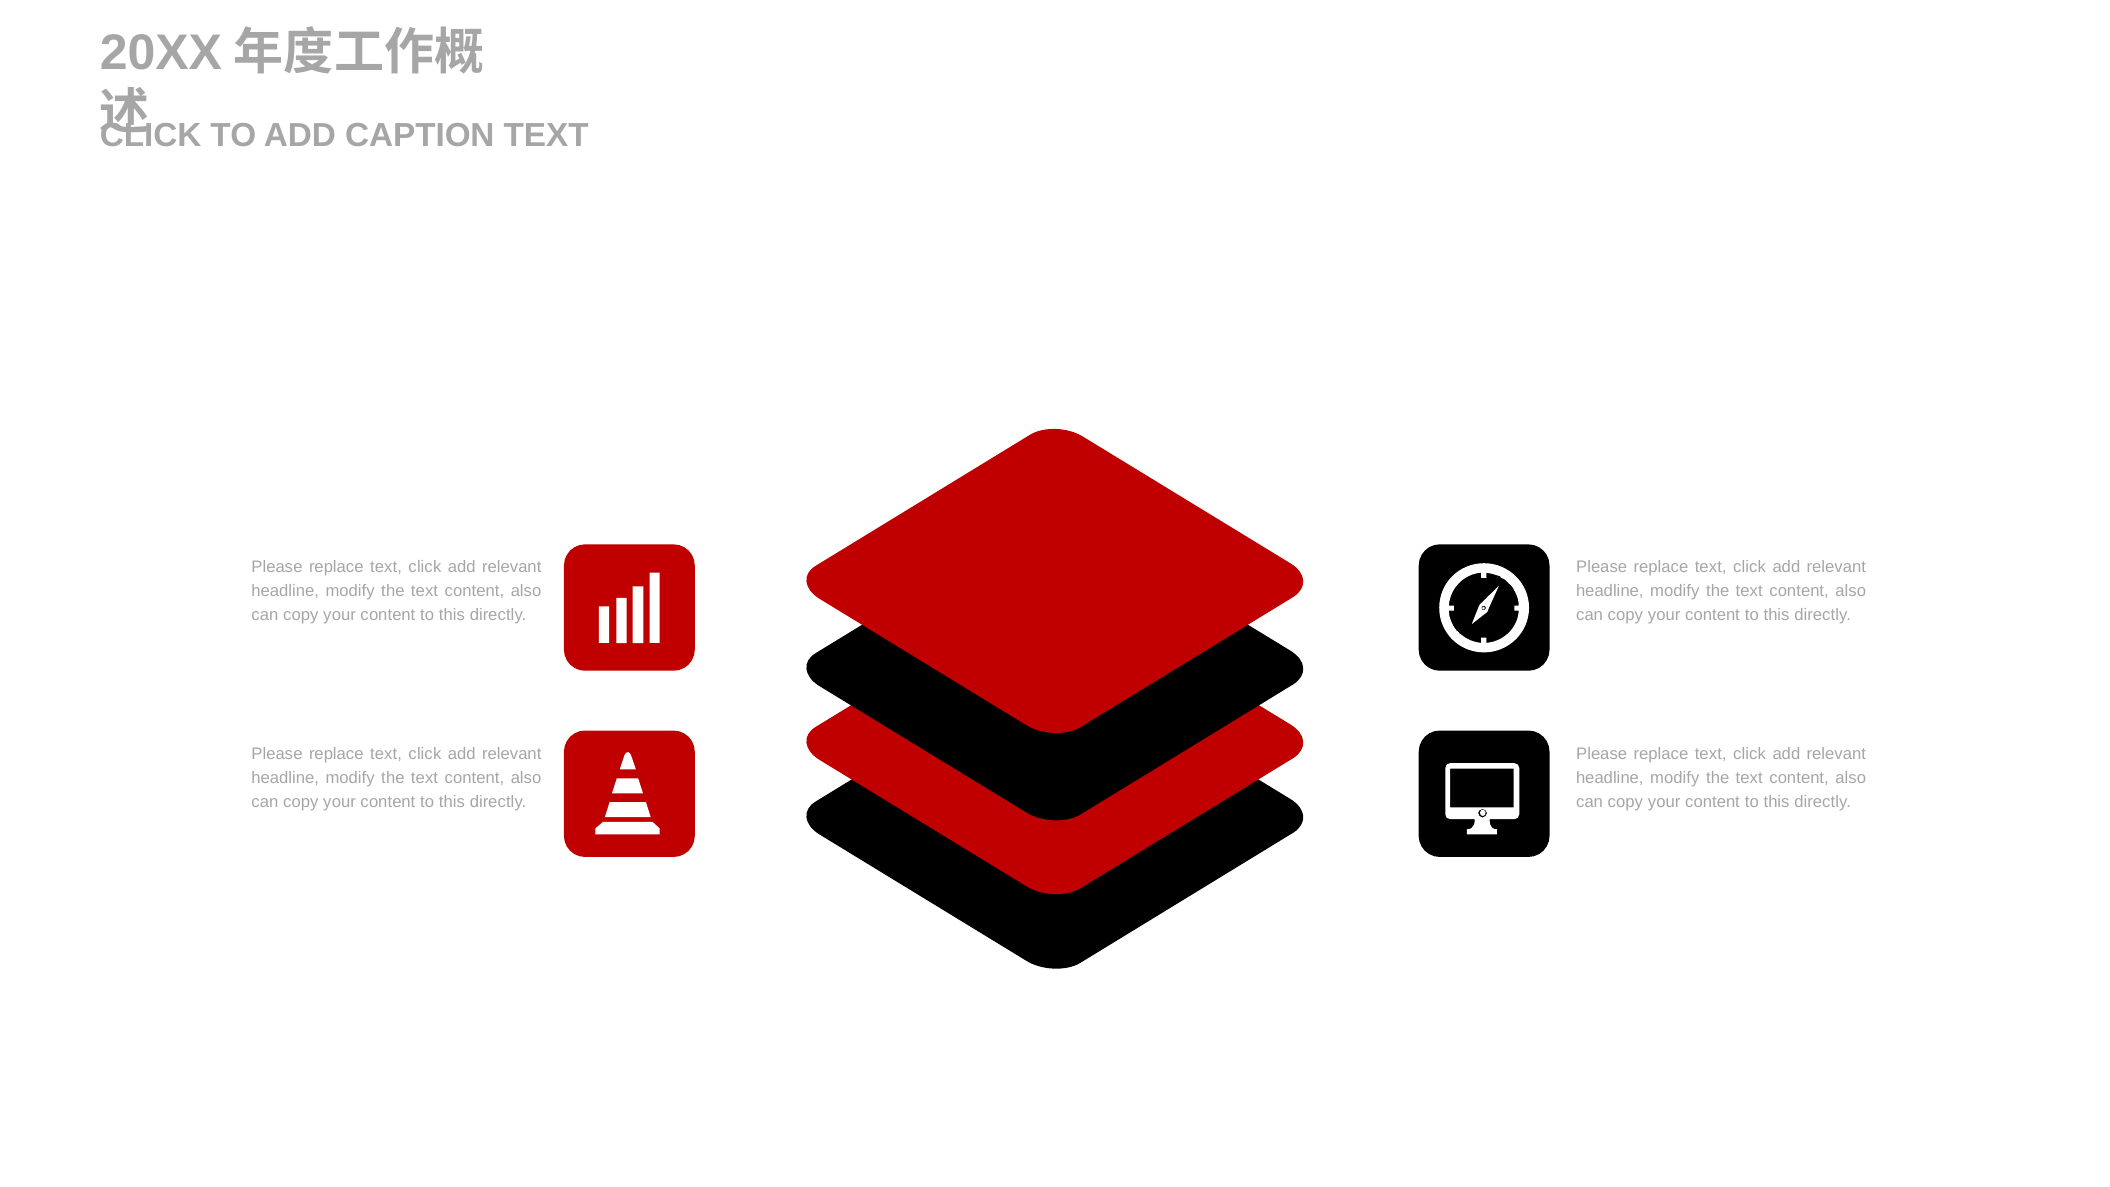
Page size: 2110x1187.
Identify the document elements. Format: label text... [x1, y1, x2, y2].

text_box [562, 543, 696, 672]
text_box Please replace text, click add relevant headline, modify the text content, also can copy your content to this directly. [251, 738, 542, 811]
text_box [806, 780, 1304, 969]
text_box Please replace text, click add relevant headline, modify the text content, also can copy your content to this directly. [1576, 738, 1867, 811]
text_box [806, 705, 1304, 895]
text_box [598, 572, 660, 644]
text_box CLICK TO ADD CAPTION TEXT [99, 113, 629, 154]
text_box [611, 778, 643, 794]
text_box [1417, 729, 1551, 858]
text_box [604, 802, 651, 818]
text_box Please replace text, click add relevant headline, modify the text content, also can copy your content to this directly. [1576, 552, 1867, 625]
text_box [562, 729, 696, 858]
text_box 20XX年度工作概述 [99, 19, 534, 113]
text_box Please replace text, click add relevant headline, modify the text content, also can copy your content to this directly. [251, 552, 542, 625]
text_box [1439, 563, 1530, 653]
text_box [619, 752, 636, 770]
text_box [1417, 543, 1551, 672]
text_box [806, 428, 1304, 733]
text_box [1445, 763, 1520, 835]
text_box [595, 821, 660, 835]
text_box [806, 625, 1304, 821]
